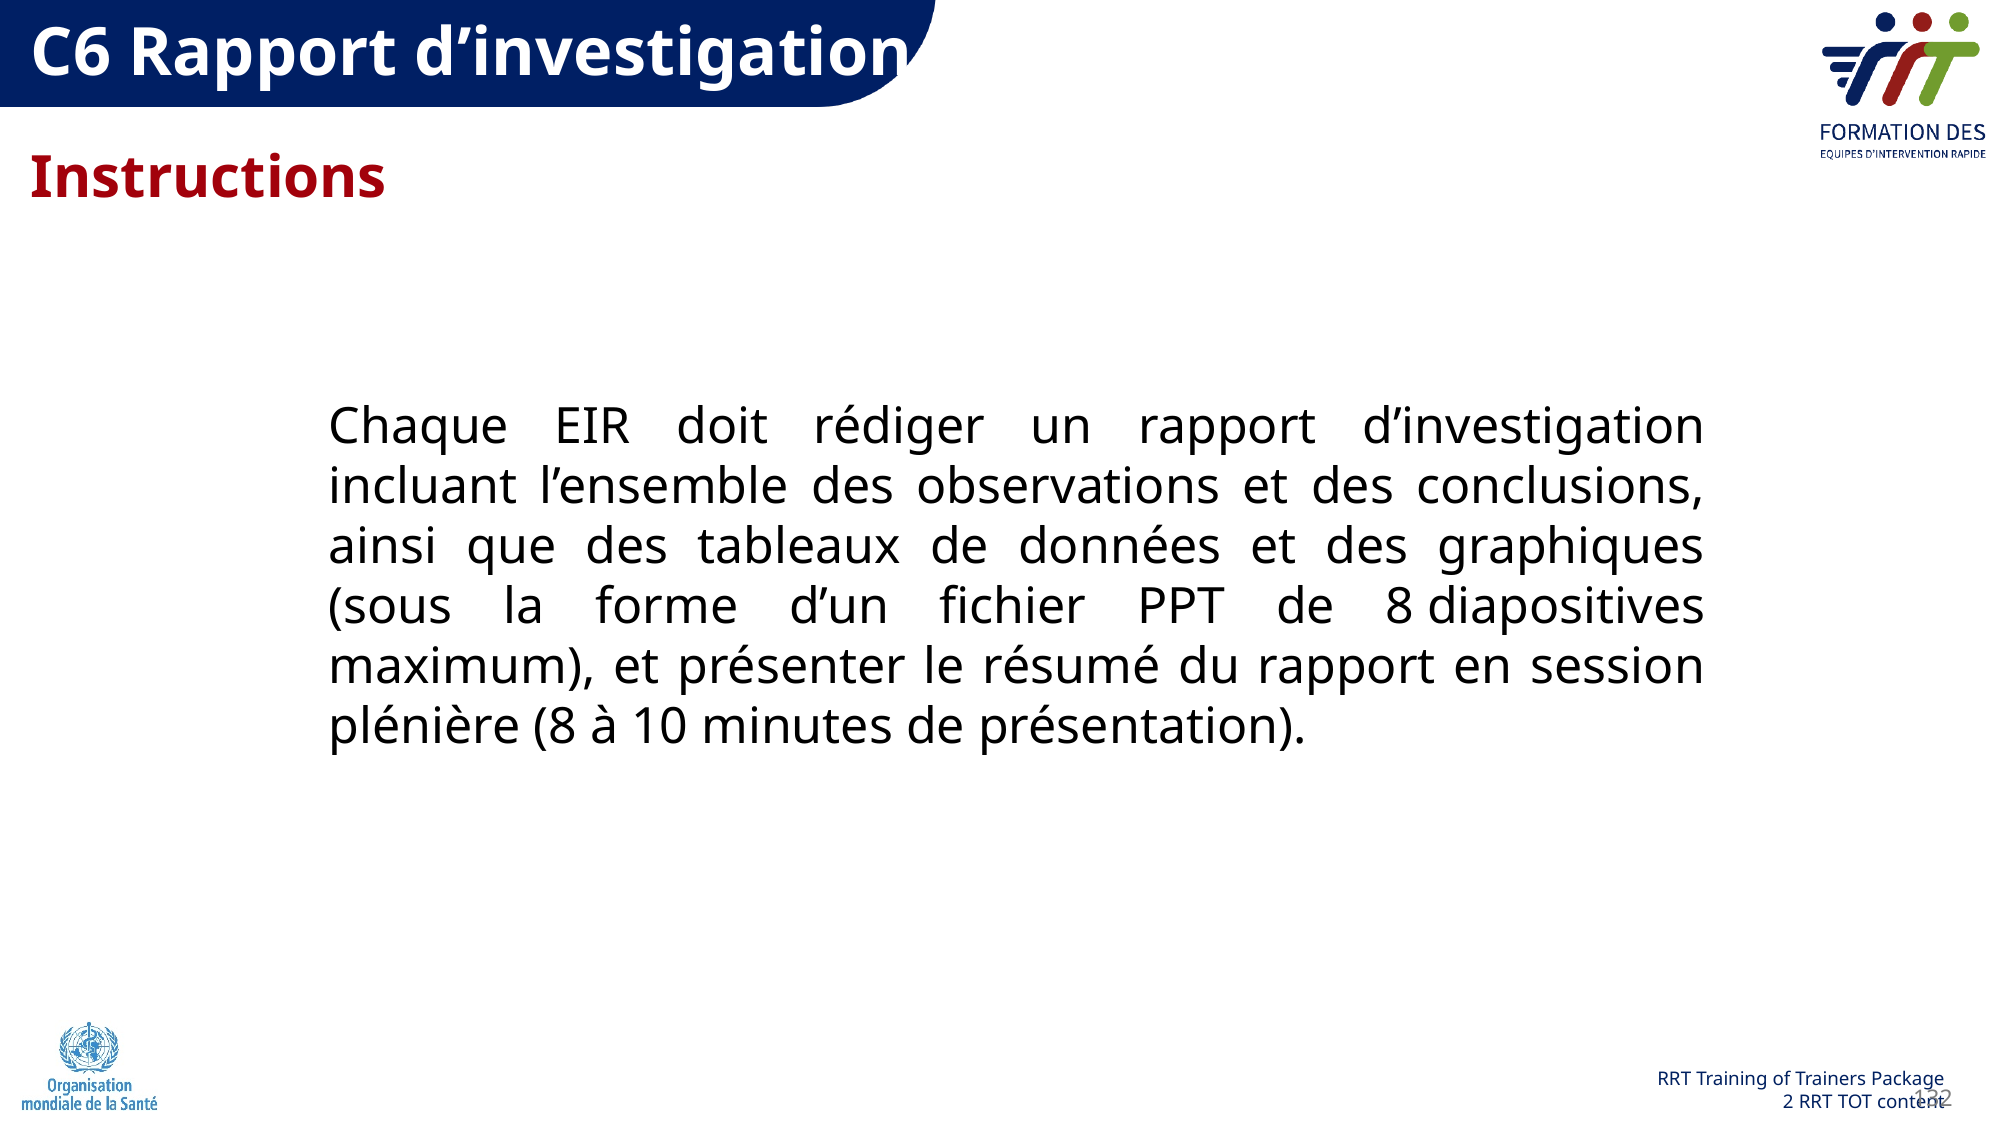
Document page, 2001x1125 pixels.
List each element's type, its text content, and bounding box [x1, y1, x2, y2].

list C6 Rapport d’investigation [22, 9, 1536, 114]
picture [20, 1020, 158, 1111]
picture [0, 0, 936, 107]
list Chaque EIR doit rédiger un rapport d’investigation incluant l’ensemble des observations et des conclusions, ainsi que des tableaux de données et des graphiques (sous la forme d’un fichier PPT de 8 diapositives maximum), et présenter le résumé du rapport en session plénière (8 à 10 minutes de présentation). [320, 385, 1715, 793]
picture [1820, 11, 1986, 160]
text_box Instructions [23, 139, 861, 218]
